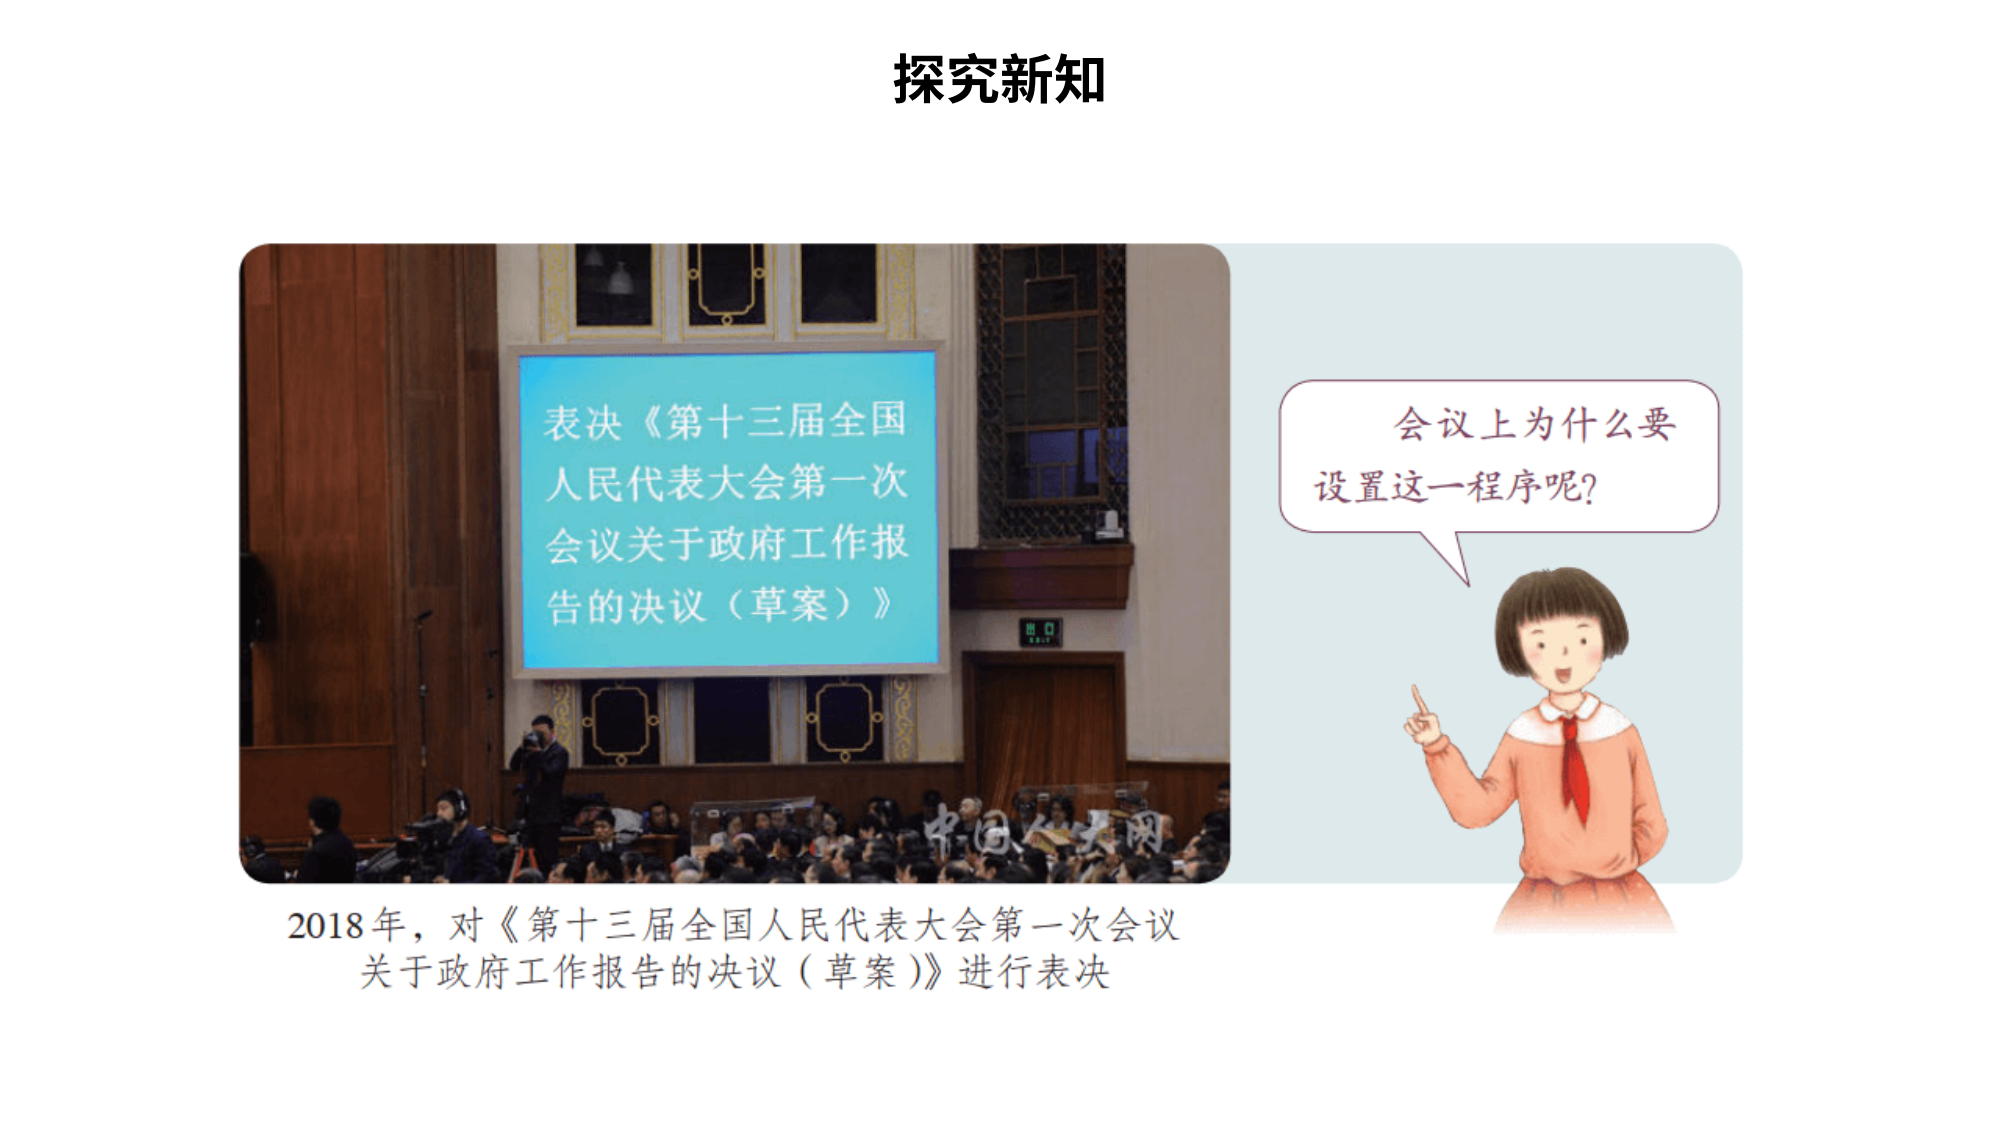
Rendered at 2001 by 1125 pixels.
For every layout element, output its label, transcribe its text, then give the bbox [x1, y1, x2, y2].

title 探究新知 [193, 38, 1808, 119]
picture [222, 214, 1779, 1015]
